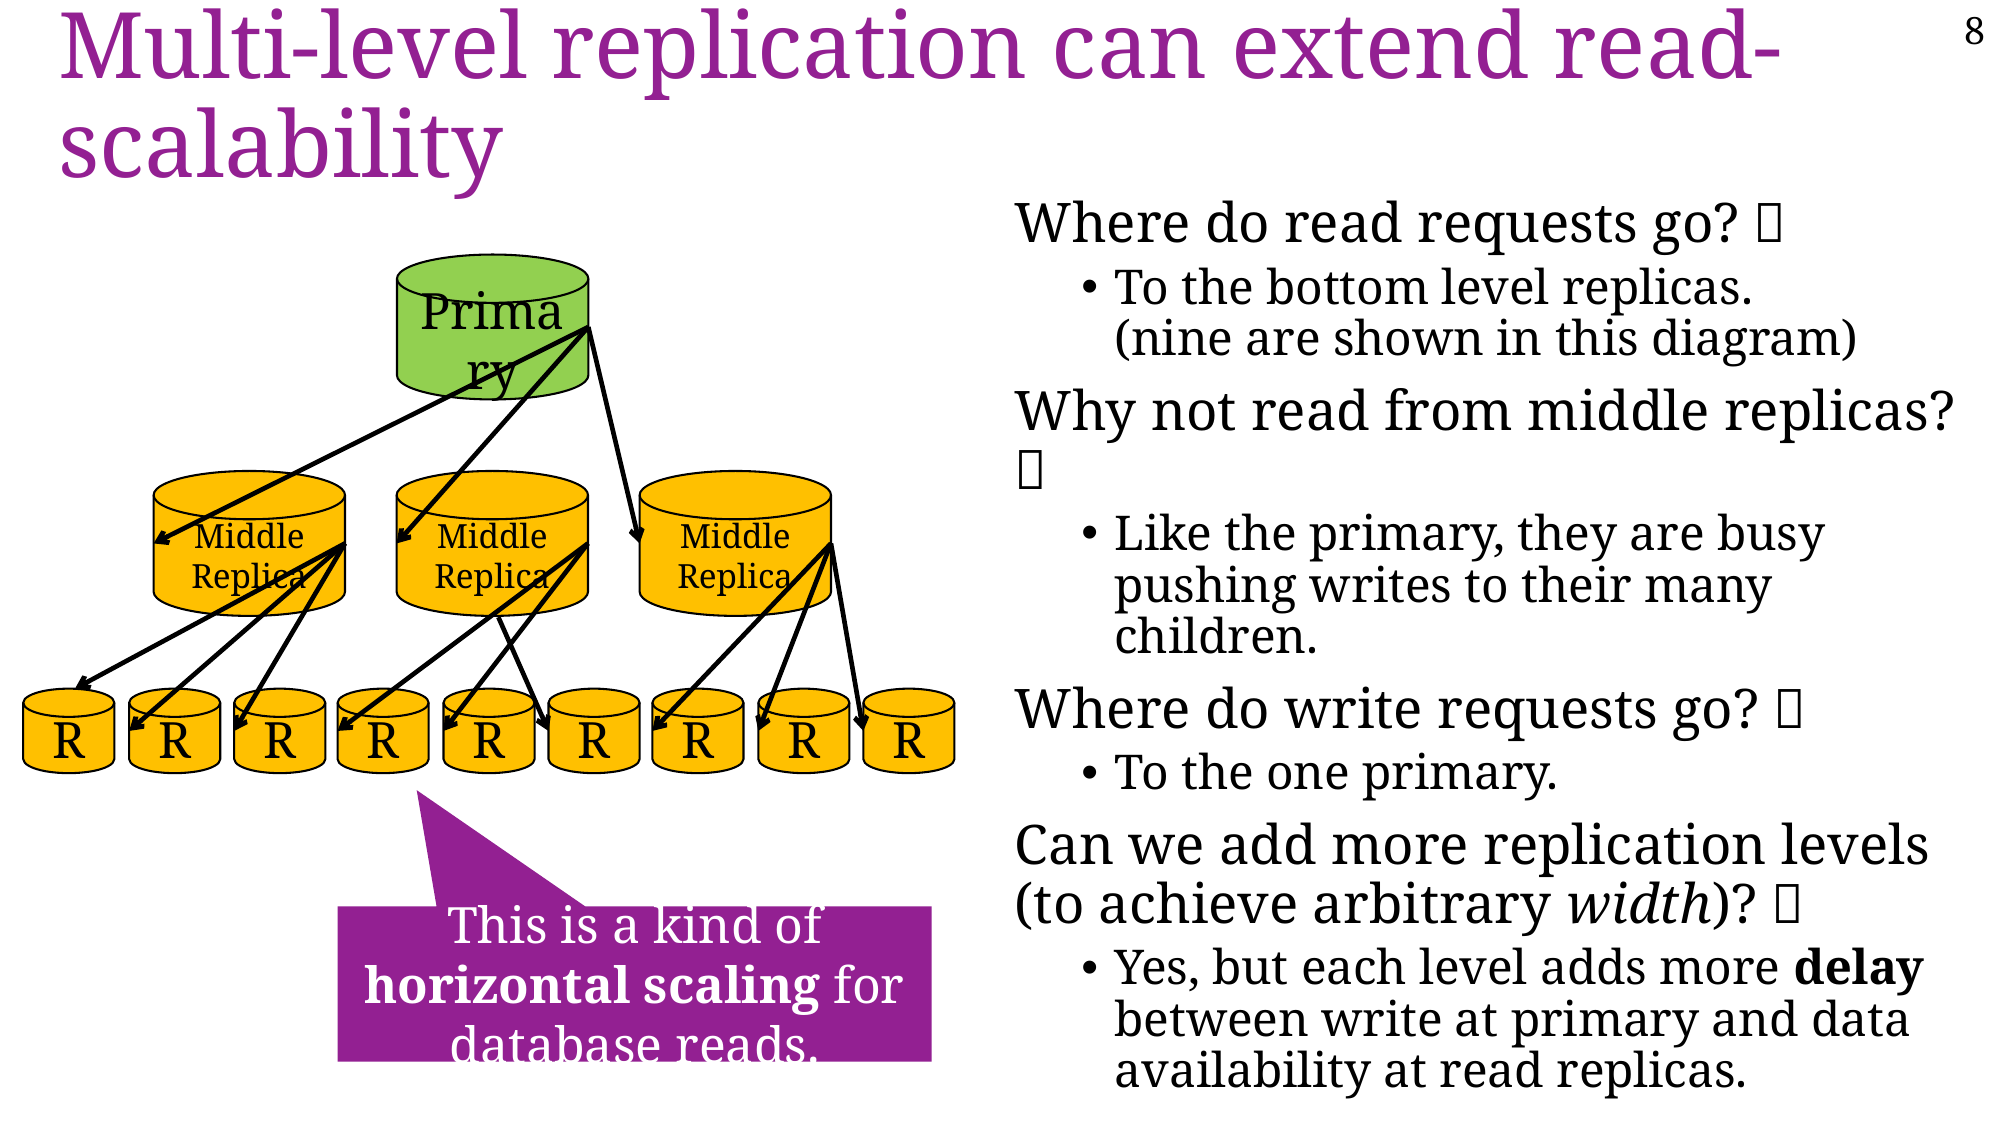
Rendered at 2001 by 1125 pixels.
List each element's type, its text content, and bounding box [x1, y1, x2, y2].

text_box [697, 615, 735, 689]
text_box R [128, 689, 222, 775]
text_box R [22, 687, 116, 775]
text_box R [651, 687, 745, 775]
text_box R [547, 687, 641, 775]
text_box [249, 615, 280, 689]
text_box R [757, 689, 851, 775]
text_box This is a kind of horizontal scaling for database reads. [336, 787, 933, 1063]
text_box Middle Replica [152, 469, 347, 615]
text_box R [862, 687, 956, 775]
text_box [735, 615, 909, 689]
list Where do read requests go? 🛑 To the bottom level replicas. (nine are shown in this diagram) Why not read from middle replicas? 🛑 Like the primary, they are busy pushing writes to their many children. Where do write requests go? 🛑 To the one primary. Can we add more replication levels (to achieve arbitrary width)? 🛑 Yes, but each level adds more delay between write at primary and data availability at read replicas. [999, 188, 1977, 1106]
text_box Middle Replica [395, 471, 590, 615]
text_box R [442, 687, 536, 775]
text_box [489, 615, 493, 689]
text_box Middle Replica [638, 469, 833, 615]
text_box R [233, 687, 327, 775]
text_box Primary [529, 334, 590, 399]
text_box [498, 617, 595, 689]
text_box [174, 615, 249, 689]
text_box Primary [451, 337, 575, 399]
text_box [249, 399, 492, 471]
title Multi-level replication can extend read-scalability [43, 25, 1953, 171]
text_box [382, 615, 489, 689]
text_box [74, 615, 174, 689]
text_box Middle Replica [495, 560, 571, 617]
text_box R [336, 687, 430, 775]
text_box Middle Replica [268, 558, 333, 616]
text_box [492, 399, 736, 471]
text_box Primary [395, 253, 590, 397]
